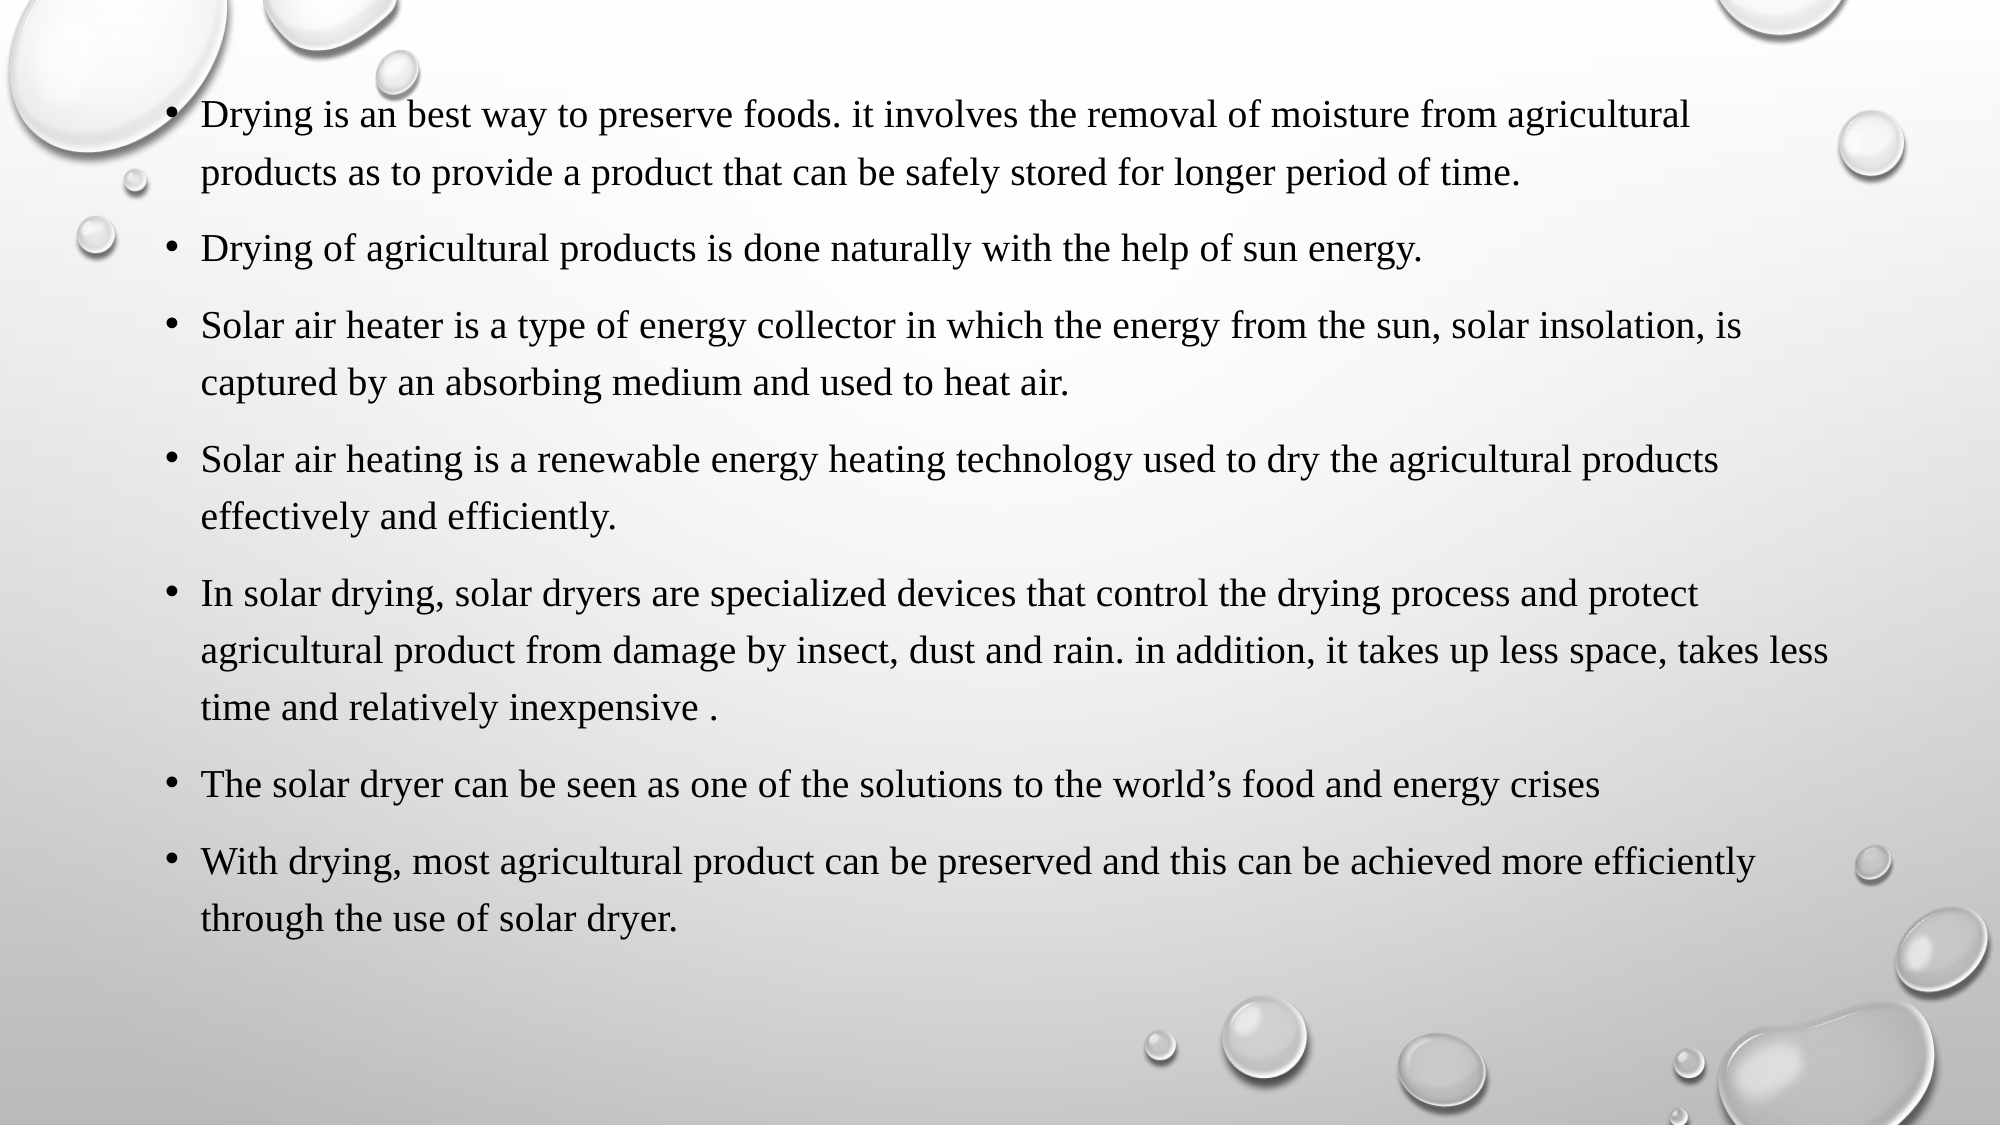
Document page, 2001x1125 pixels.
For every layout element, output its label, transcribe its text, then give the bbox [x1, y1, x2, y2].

list Drying is an best way to preserve foods. it involves the removal of moisture from agricultural products as to provide a product that can be safely stored for longer period of time. Drying of agricultural products is done naturally with the help of sun energy. Solar air heater is a type of energy collector in which the energy from the sun, solar insolation, is captured by an absorbing medium and used to heat air. Solar air heating is a renewable energy heating technology used to dry the agricultural products effectively and efficiently. In solar drying, solar dryers are specialized devices that control the drying process and protect agricultural product from damage by insect, dust and rain. in addition, it takes up less space, takes less time and relatively inexpensive . The solar dryer can be seen as one of the solutions to the world’s food and energy crises With drying, most agricultural product can be preserved and this can be achieved more efficiently through the use of solar dryer. [150, 71, 1850, 950]
picture [0, 0, 2000, 1125]
